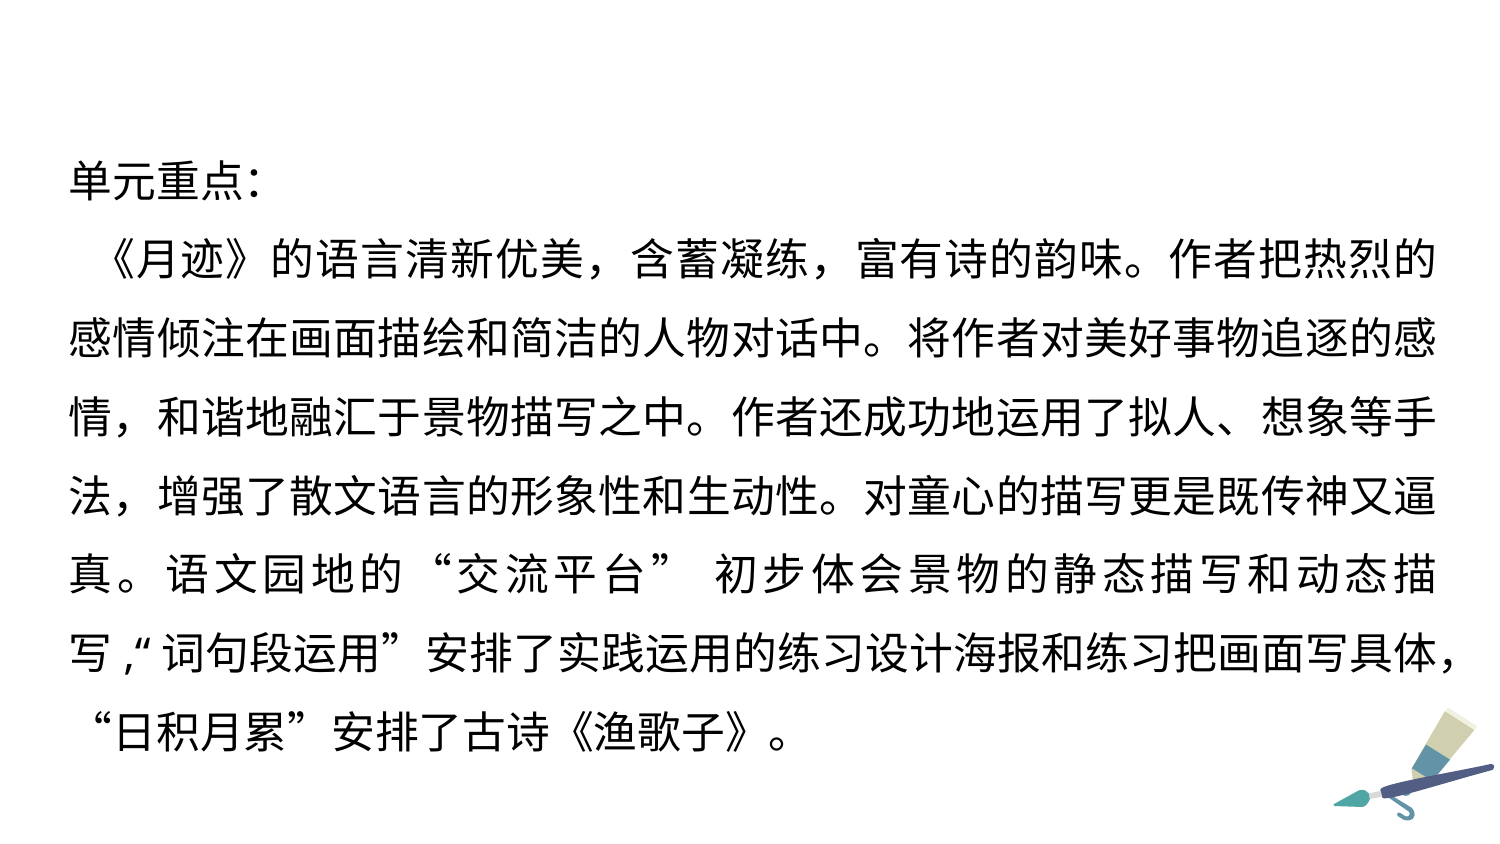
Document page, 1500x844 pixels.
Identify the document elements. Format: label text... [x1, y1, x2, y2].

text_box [1358, 708, 1481, 844]
text_box 单元重点： 《月迹》的语言清新优美，含蓄凝练，富有诗的韵味。作者把热烈的感情倾注在画面描绘和简洁的人物对话中。将作者对美好事物追逐的感情，和谐地融汇于景物描写之中。作者还成功地运用了拟人、想象等手法，增强了散文语言的形象性和生动性。对童心的描写更是既传神又逼真。语文园地的“交流平台” 初步体会景物的静态描写和动态描写,“词句段运用”安排了实践运用的练习设计海报和练习把画面写具体，“日积月累”安排了古诗《渔歌子》。 [8, 119, 1452, 765]
